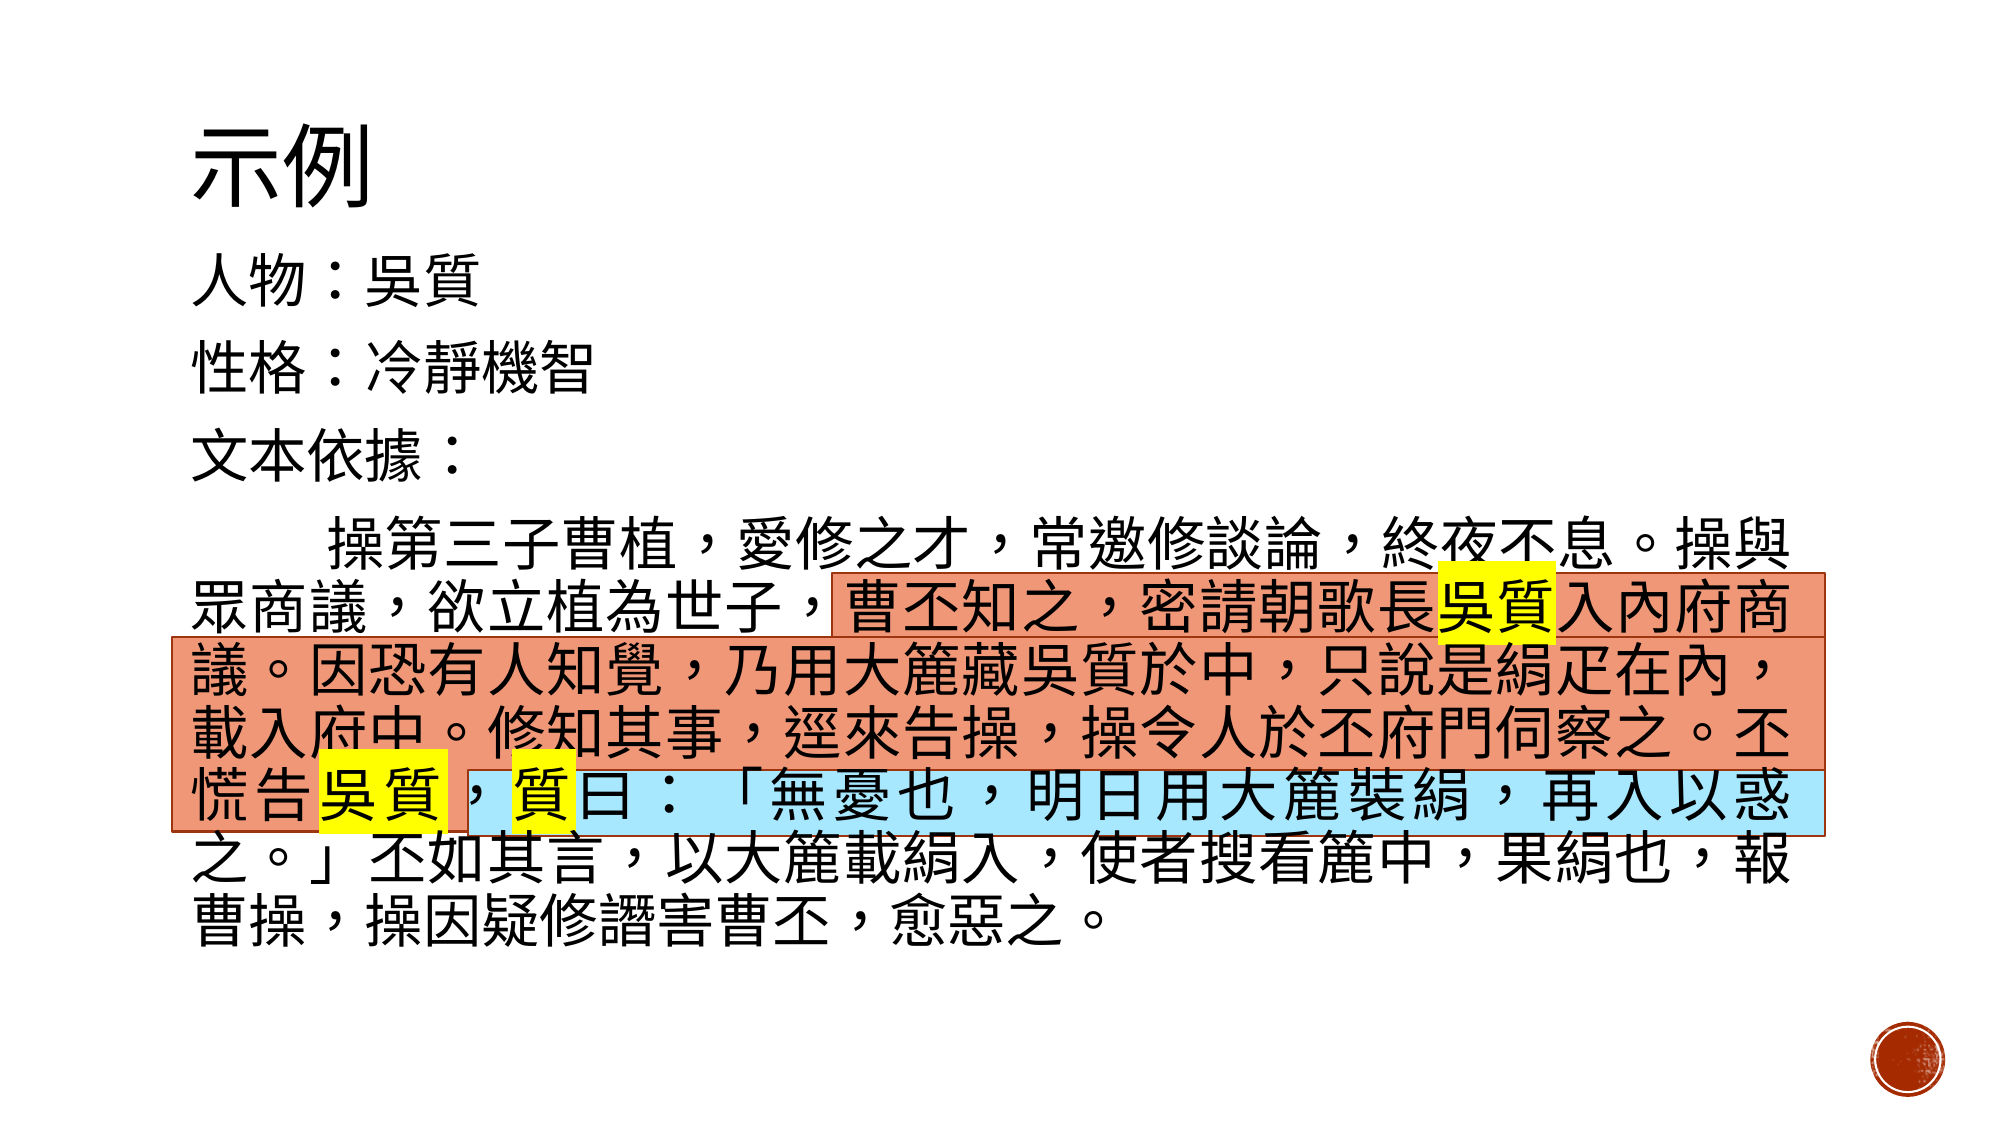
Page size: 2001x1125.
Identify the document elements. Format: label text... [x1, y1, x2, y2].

title 示例 [175, 79, 1826, 263]
text_box [1808, 833, 1826, 837]
list 人物：吳質 性格：冷靜機智 文本依據： 操第三子曹植，愛修之才，常邀修談論，終夜不息。操與眾商議，欲立植為世子，曹丕知之，密請朝歌長吳質入內府商議。因恐有人知覺，乃用大簏藏吳質於中，只說是絹疋在內，載入府中。修知其事，逕來告操，操令人於丕府門伺察之。丕慌告吳質，質曰：「無憂也，明日用大簏裝絹，再入以惑之。」丕如其言，以大簏載絹入，使者搜看簏中，果絹也，報曹操，操因疑修譖害曹丕，愈惡之。 [175, 833, 1808, 988]
list 人物：吳質 性格：冷靜機智 文本依據： 操第三子曹植，愛修之才，常邀修談論，終夜不息。操與眾商議，欲立植為世子，曹丕知之，密請朝歌長吳質入內府商議。因恐有人知覺，乃用大簏藏吳質於中，只說是絹疋在內，載入府中。修知其事，逕來告操，操令人於丕府門伺察之。丕慌告吳質，質曰：「無憂也，明日用大簏裝絹，再入以惑之。」丕如其言，以大簏載絹入，使者搜看簏中，果絹也，報曹操，操因疑修譖害曹丕，愈惡之。 [175, 263, 1808, 572]
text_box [175, 575, 1825, 832]
